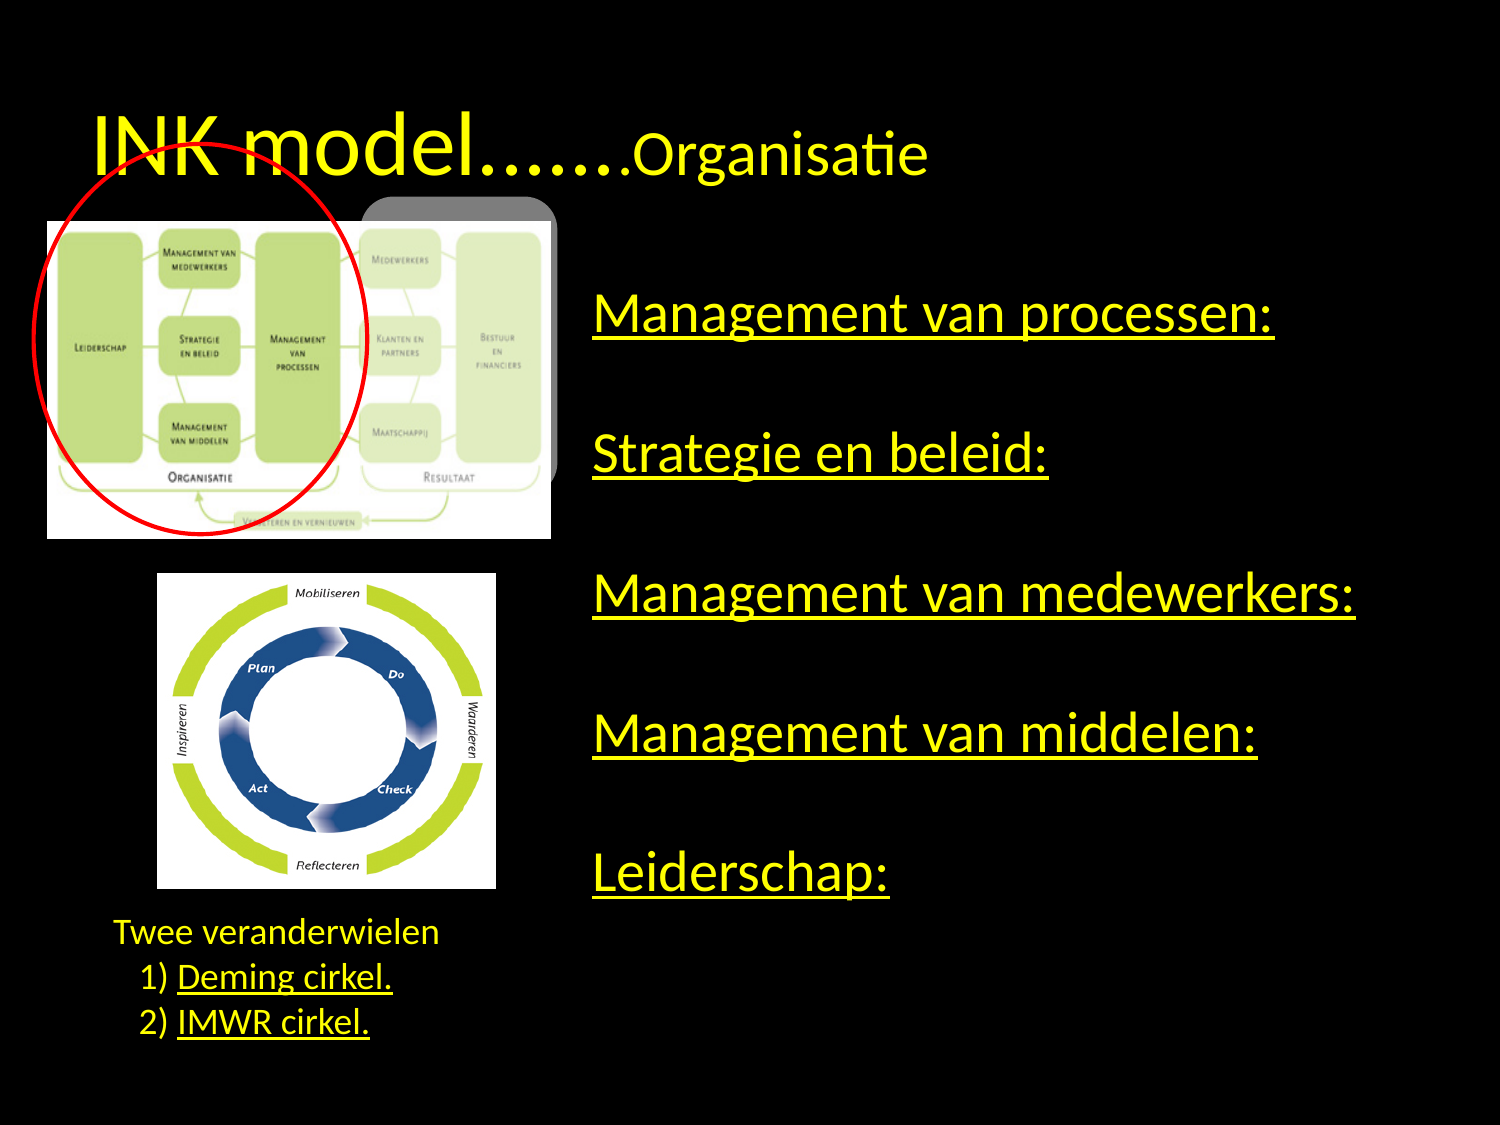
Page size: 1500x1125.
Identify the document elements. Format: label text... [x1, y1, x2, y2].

title INK model.......Organisatie [75, 45, 1425, 233]
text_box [33, 143, 558, 539]
picture [157, 572, 496, 889]
text_box Management van processen: Strategie en beleid: Management van medewerkers: Management van middelen: Leiderschap: [577, 266, 1372, 911]
text_box Twee veranderwielen 1) Deming cirkel. 2) IMWR cirkel. [98, 899, 456, 1050]
